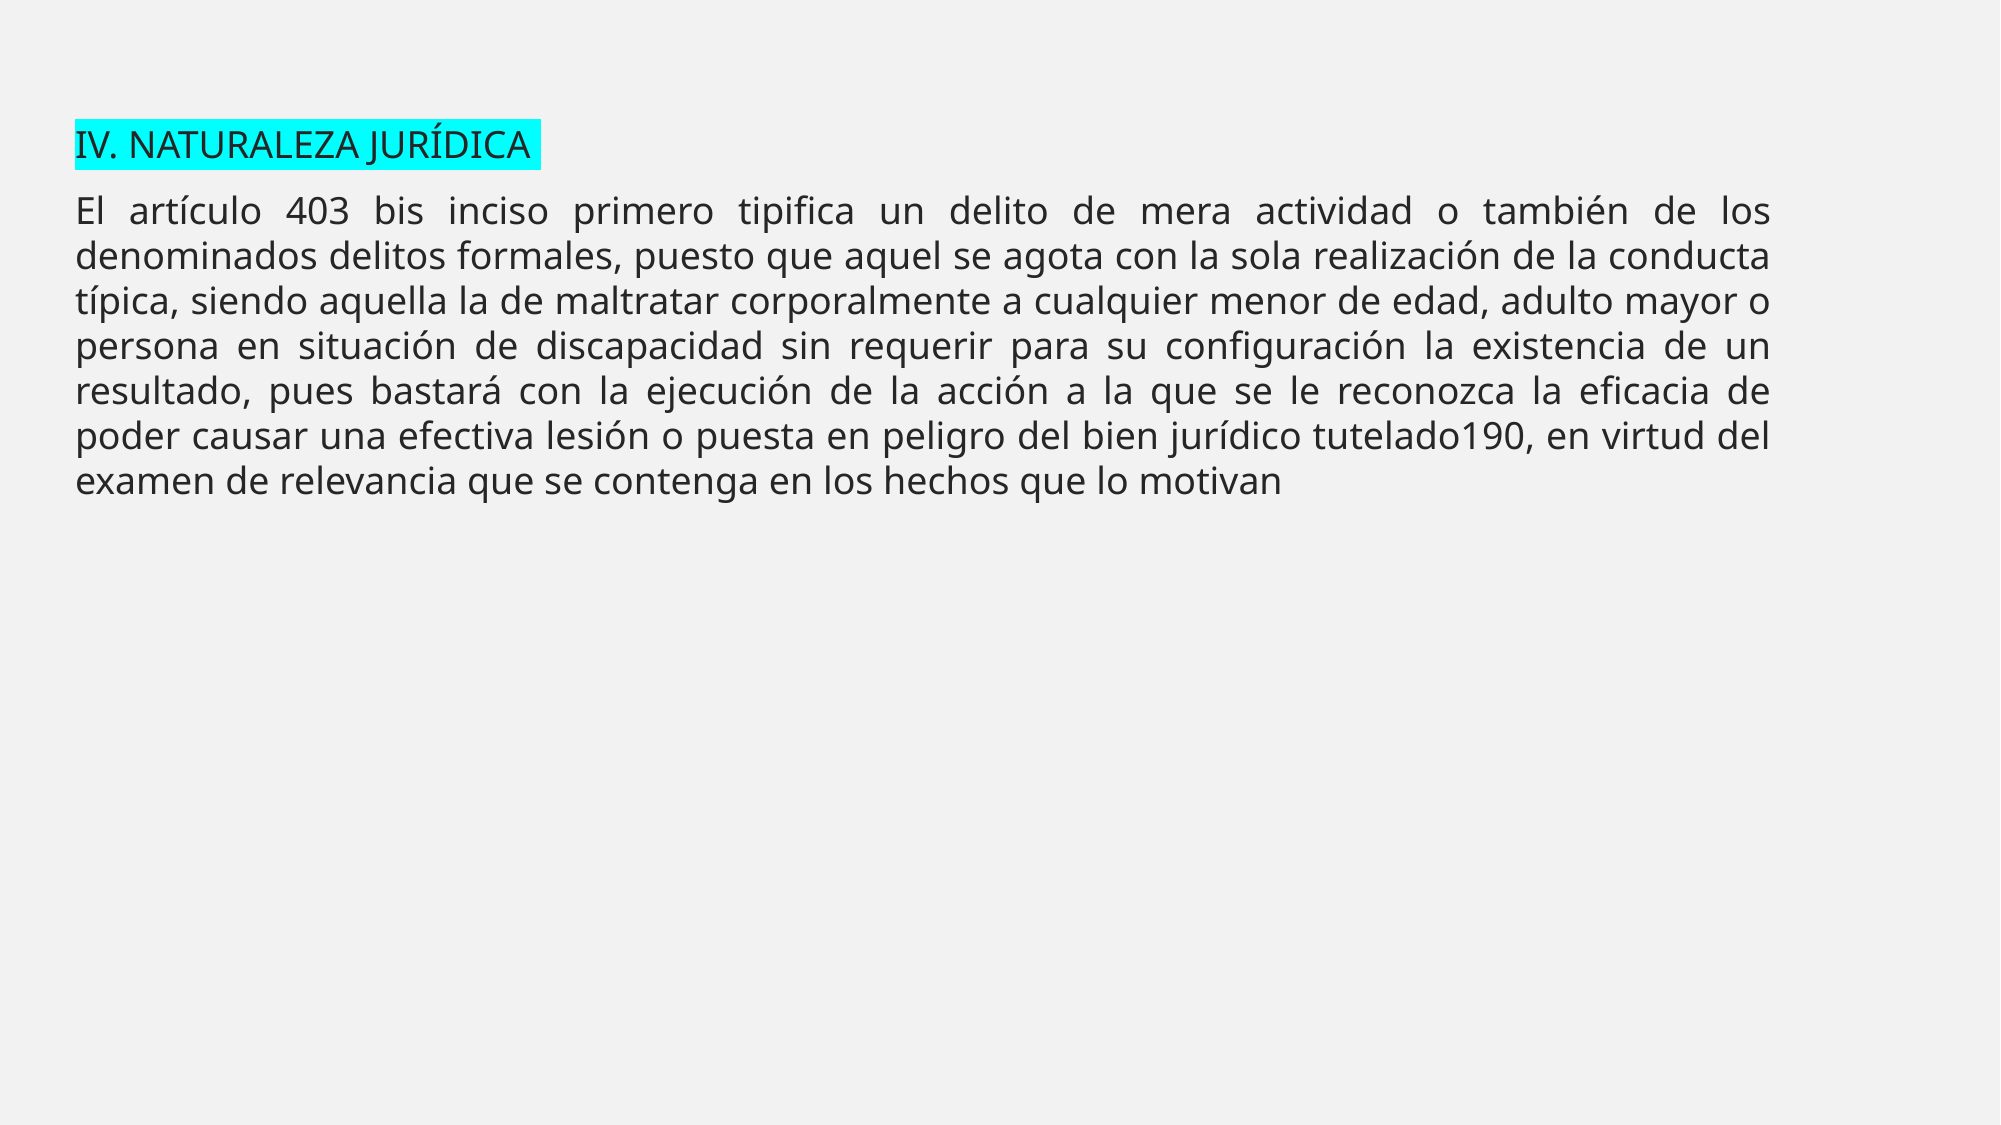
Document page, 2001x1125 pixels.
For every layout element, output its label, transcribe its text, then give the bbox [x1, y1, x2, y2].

list IV. NATURALEZA JURÍDICA El artículo 403 bis inciso primero tipifica un delito de mera actividad o también de los denominados delitos formales, puesto que aquel se agota con la sola realización de la conducta típica, siendo aquella la de maltratar corporalmente a cualquier menor de edad, adulto mayor o persona en situación de discapacidad sin requerir para su configuración la existencia de un resultado, pues bastará con la ejecución de la acción a la que se le reconozca la eficacia de poder causar una efectiva lesión o puesta en peligro del bien jurídico tutelado190, en virtud del examen de relevancia que se contenga en los hechos que lo motivan [60, 48, 1788, 942]
